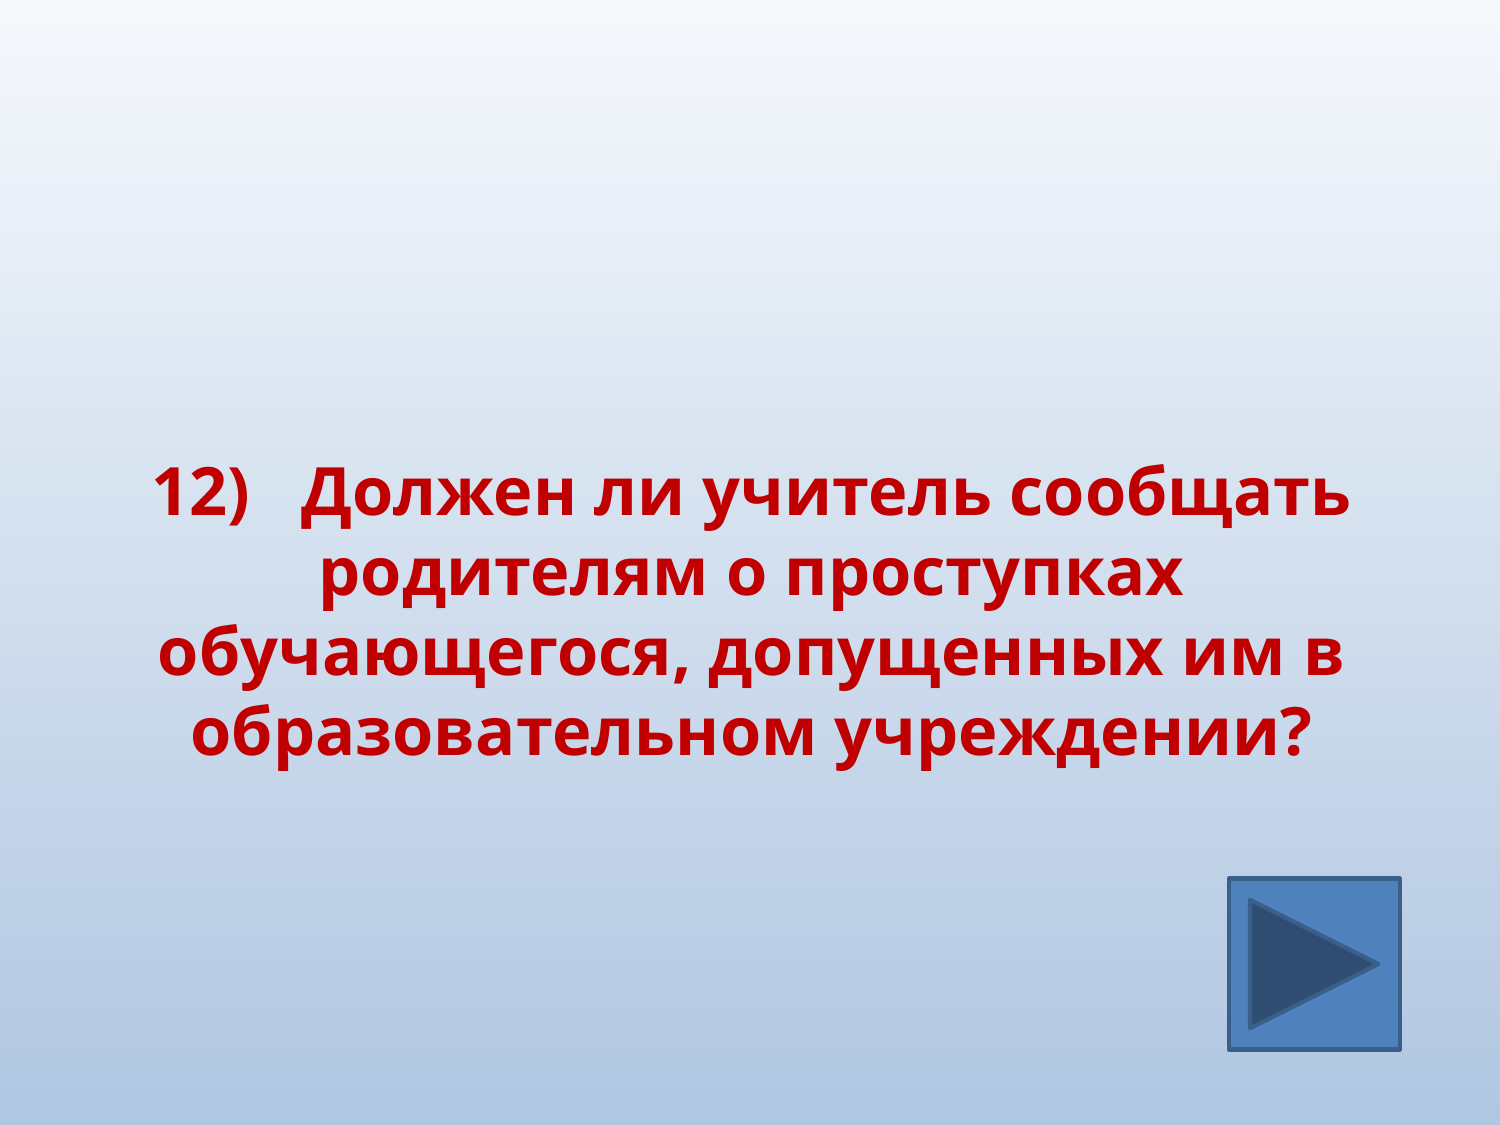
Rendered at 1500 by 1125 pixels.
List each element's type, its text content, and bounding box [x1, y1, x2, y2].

text_box [1227, 876, 1402, 1052]
list 12) Должен ли учитель сообщать родителям о проступках обучающегося, допущенных им в образовательном учреждении? [76, 254, 1427, 998]
